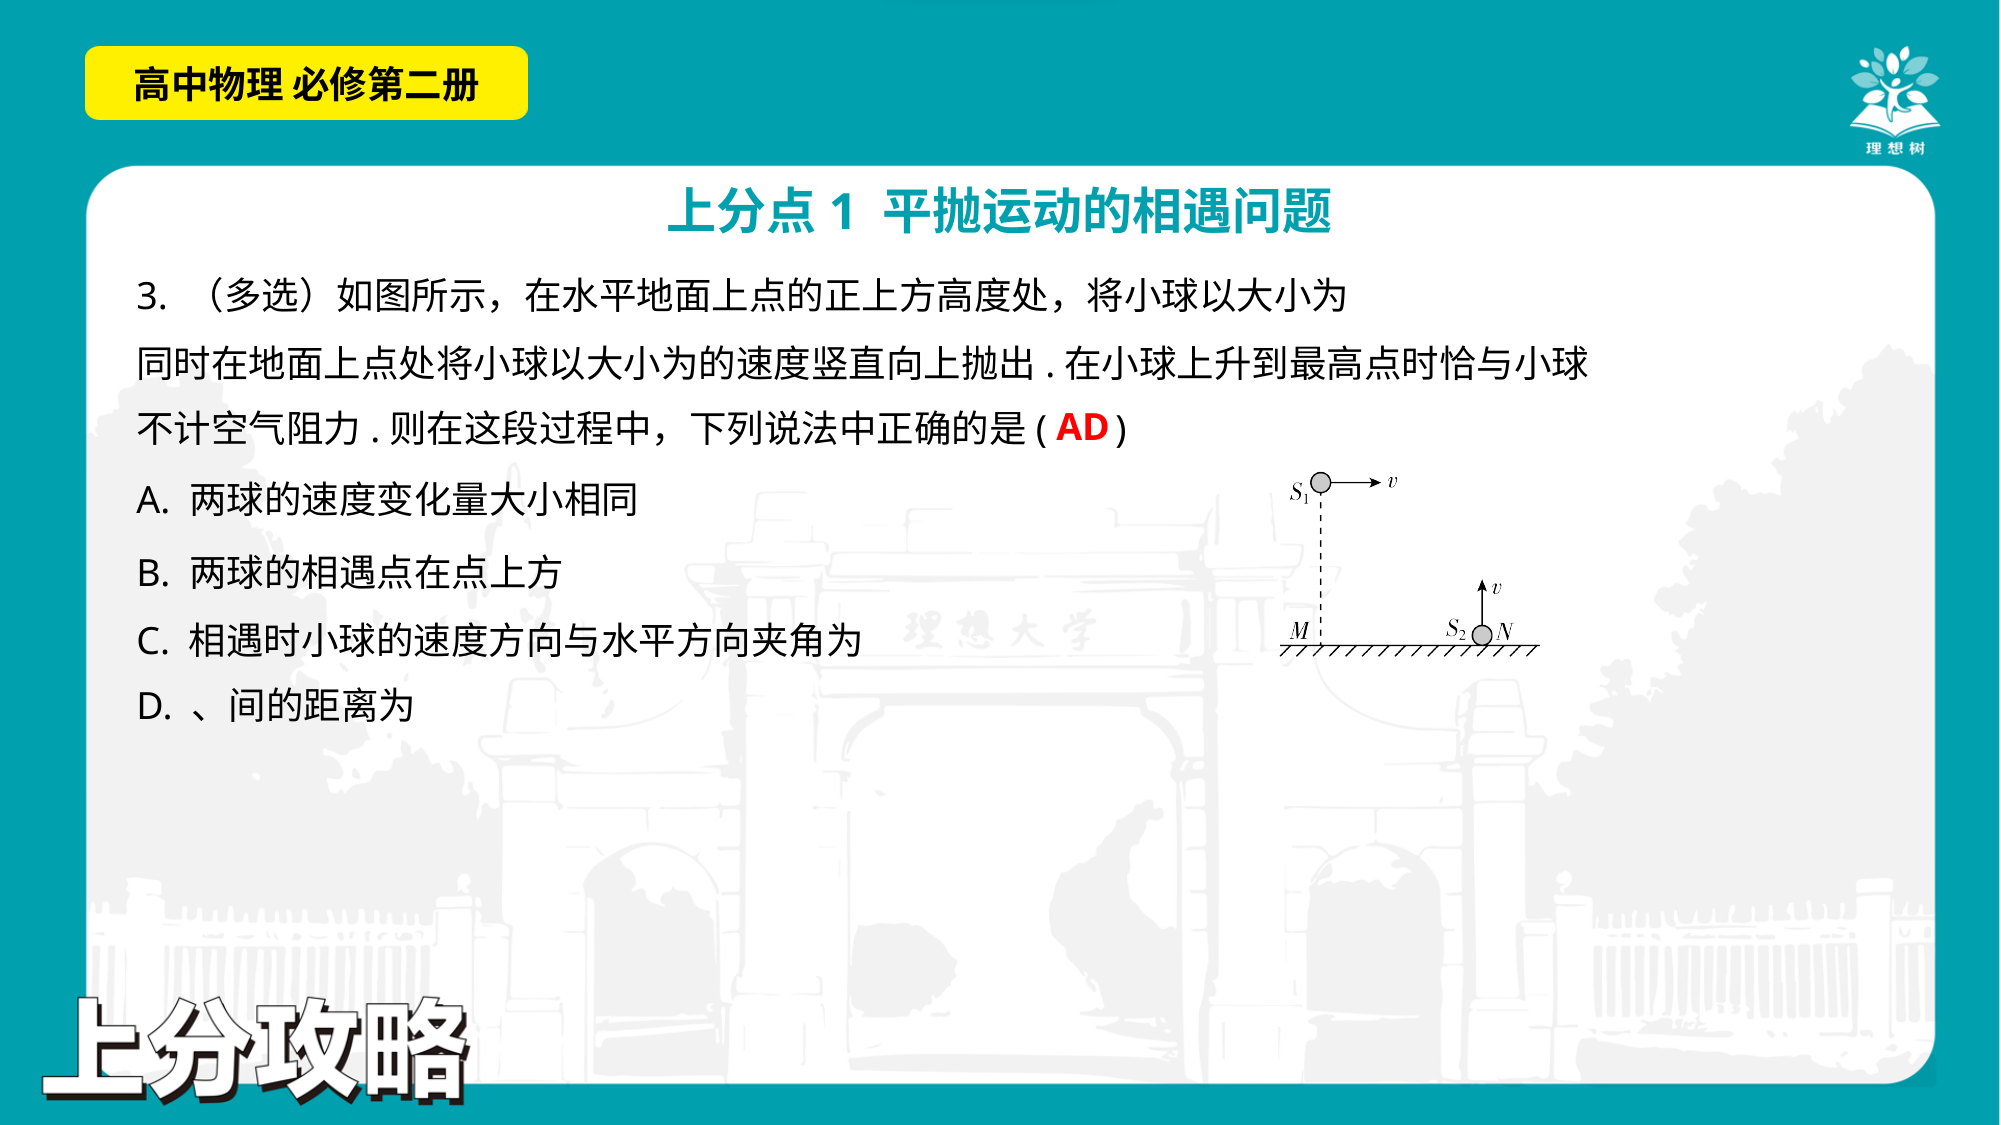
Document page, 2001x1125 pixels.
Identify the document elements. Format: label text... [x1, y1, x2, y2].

text_box AD [1042, 383, 1124, 442]
picture [0, 0, 2000, 1125]
